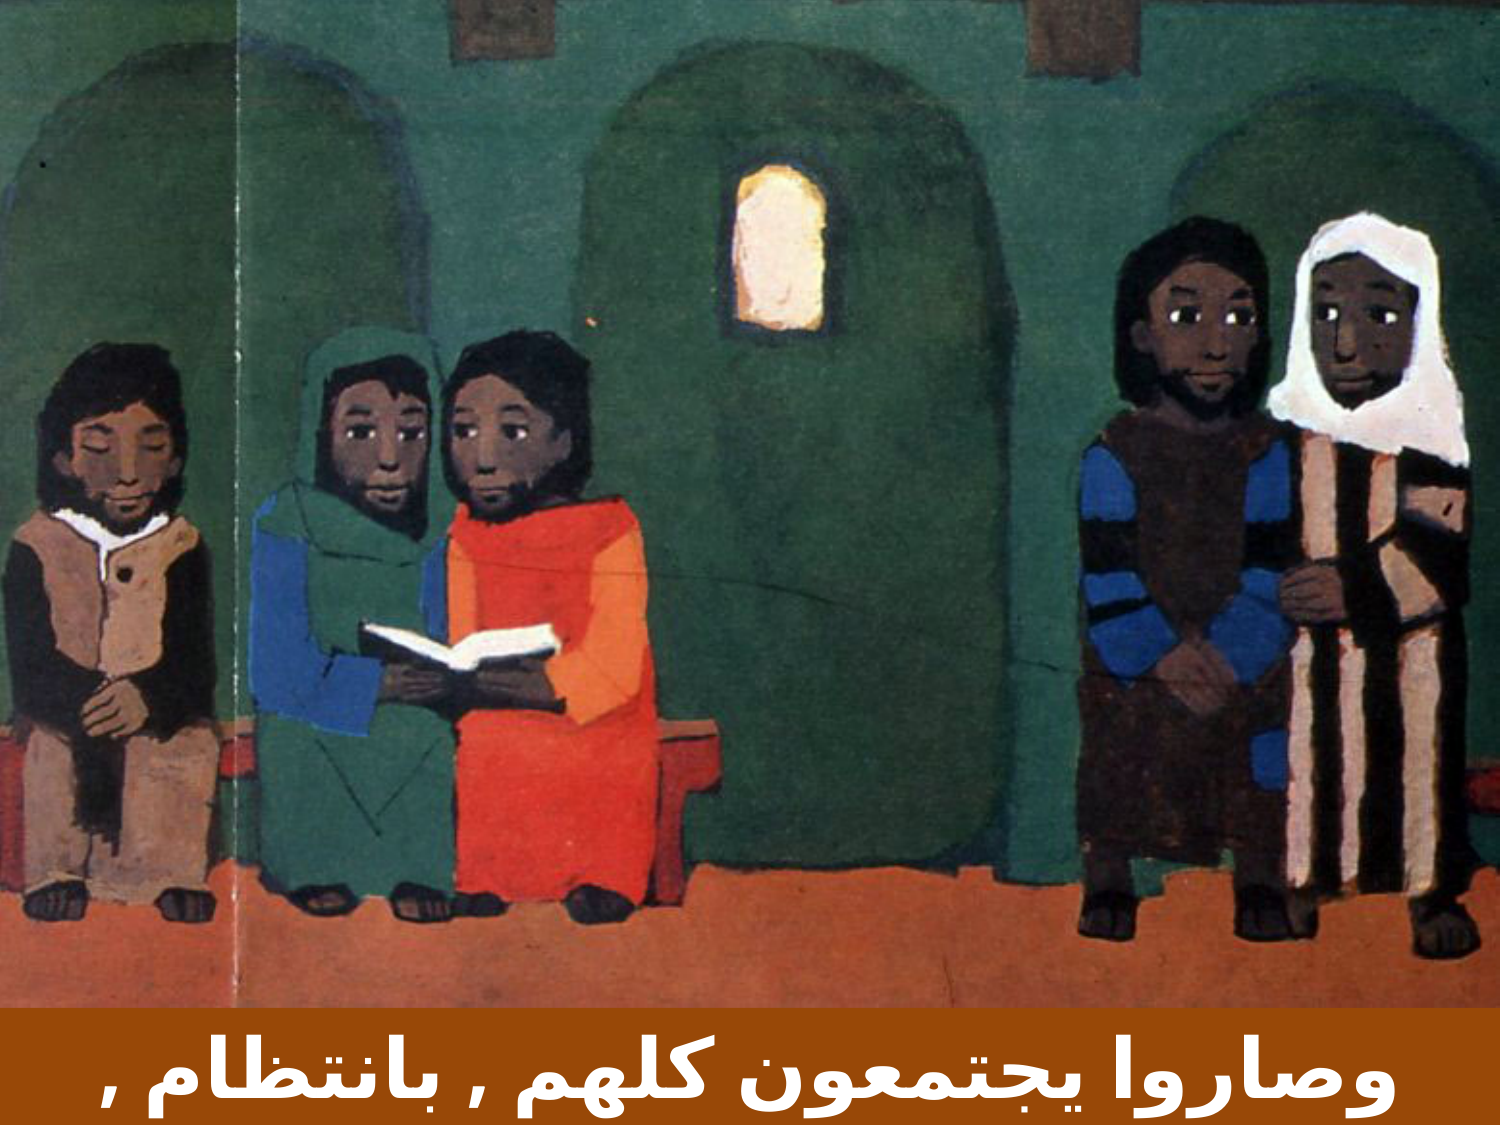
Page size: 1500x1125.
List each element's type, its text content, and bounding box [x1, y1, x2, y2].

text_box وصاروا يجتمعون كلهم , بانتظام , ليصلوا. [0, 1014, 1500, 1125]
picture [0, 0, 1500, 1008]
